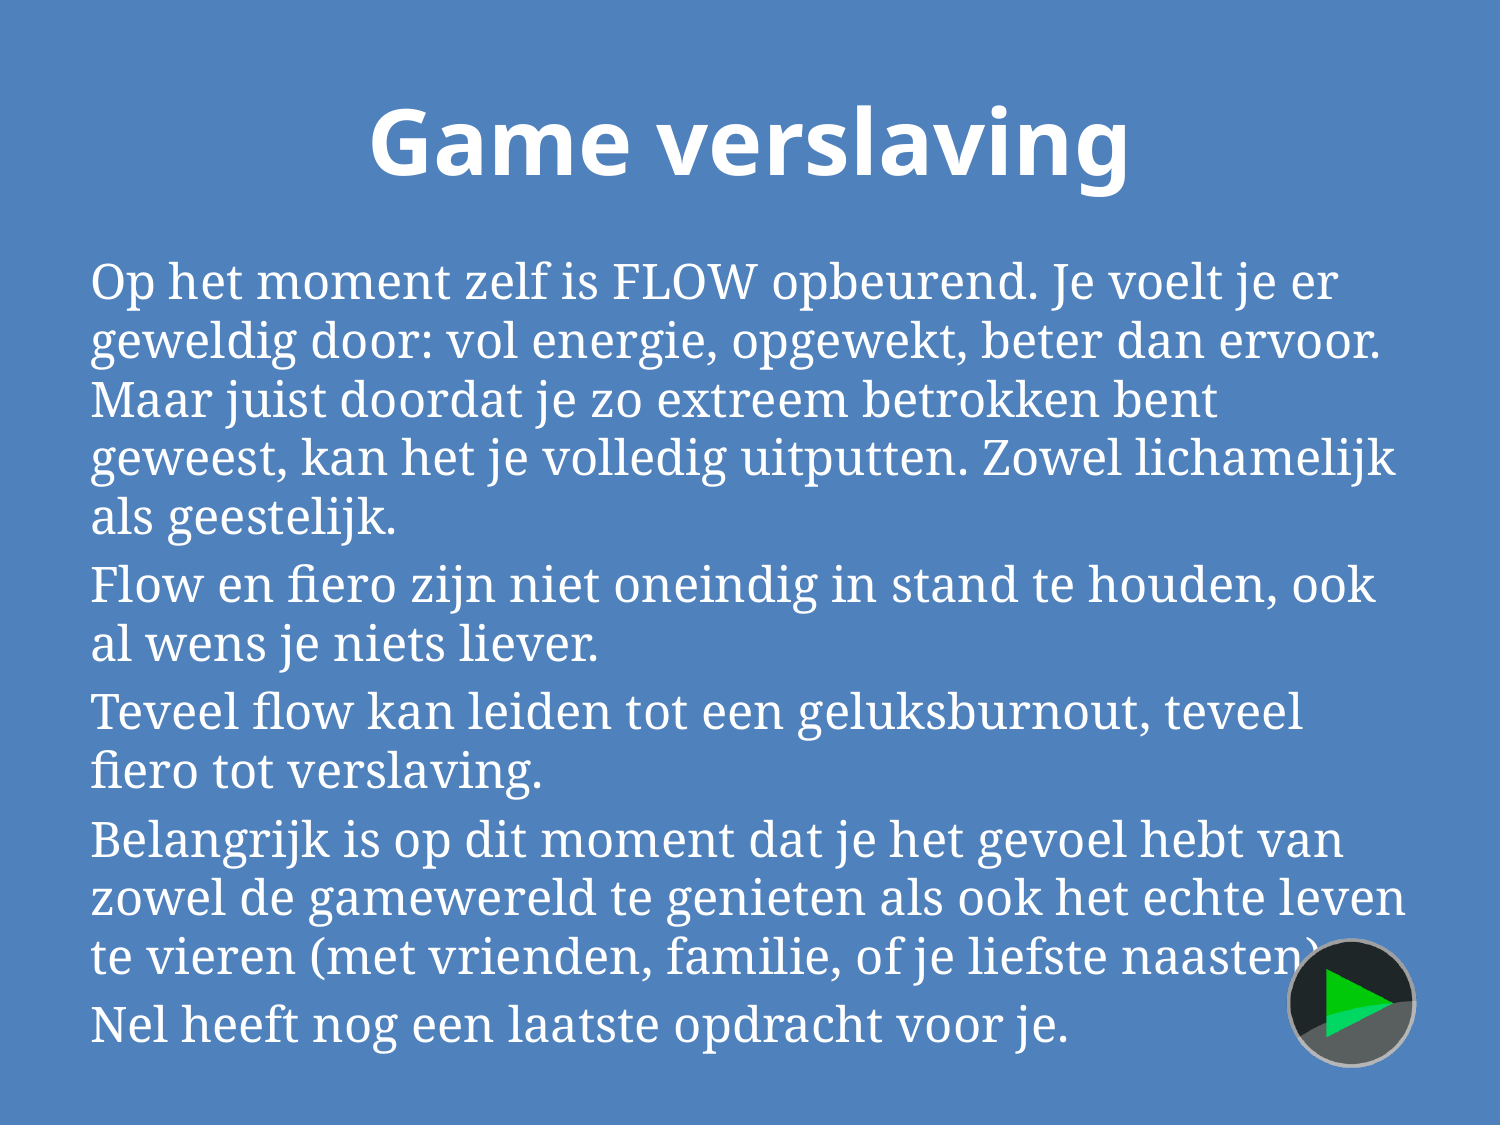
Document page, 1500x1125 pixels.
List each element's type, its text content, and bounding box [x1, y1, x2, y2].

list Op het moment zelf is FLOW opbeurend. Je voelt je er geweldig door: vol energie, opgewekt, beter dan ervoor. Maar juist doordat je zo extreem betrokken bent geweest, kan het je volledig uitputten. Zowel lichamelijk als geestelijk. Flow en fiero zijn niet oneindig in stand te houden, ook al wens je niets liever. Teveel flow kan leiden tot een geluksburnout, teveel fiero tot verslaving. Belangrijk is op dit moment dat je het gevoel hebt van zowel de gamewereld te genieten als ook het echte leven te vieren (met vrienden, familie, of je liefste naasten). Nel heeft nog een laatste opdracht voor je. [75, 243, 1436, 1106]
picture [1269, 920, 1434, 1085]
title Game verslaving [75, 45, 1425, 233]
